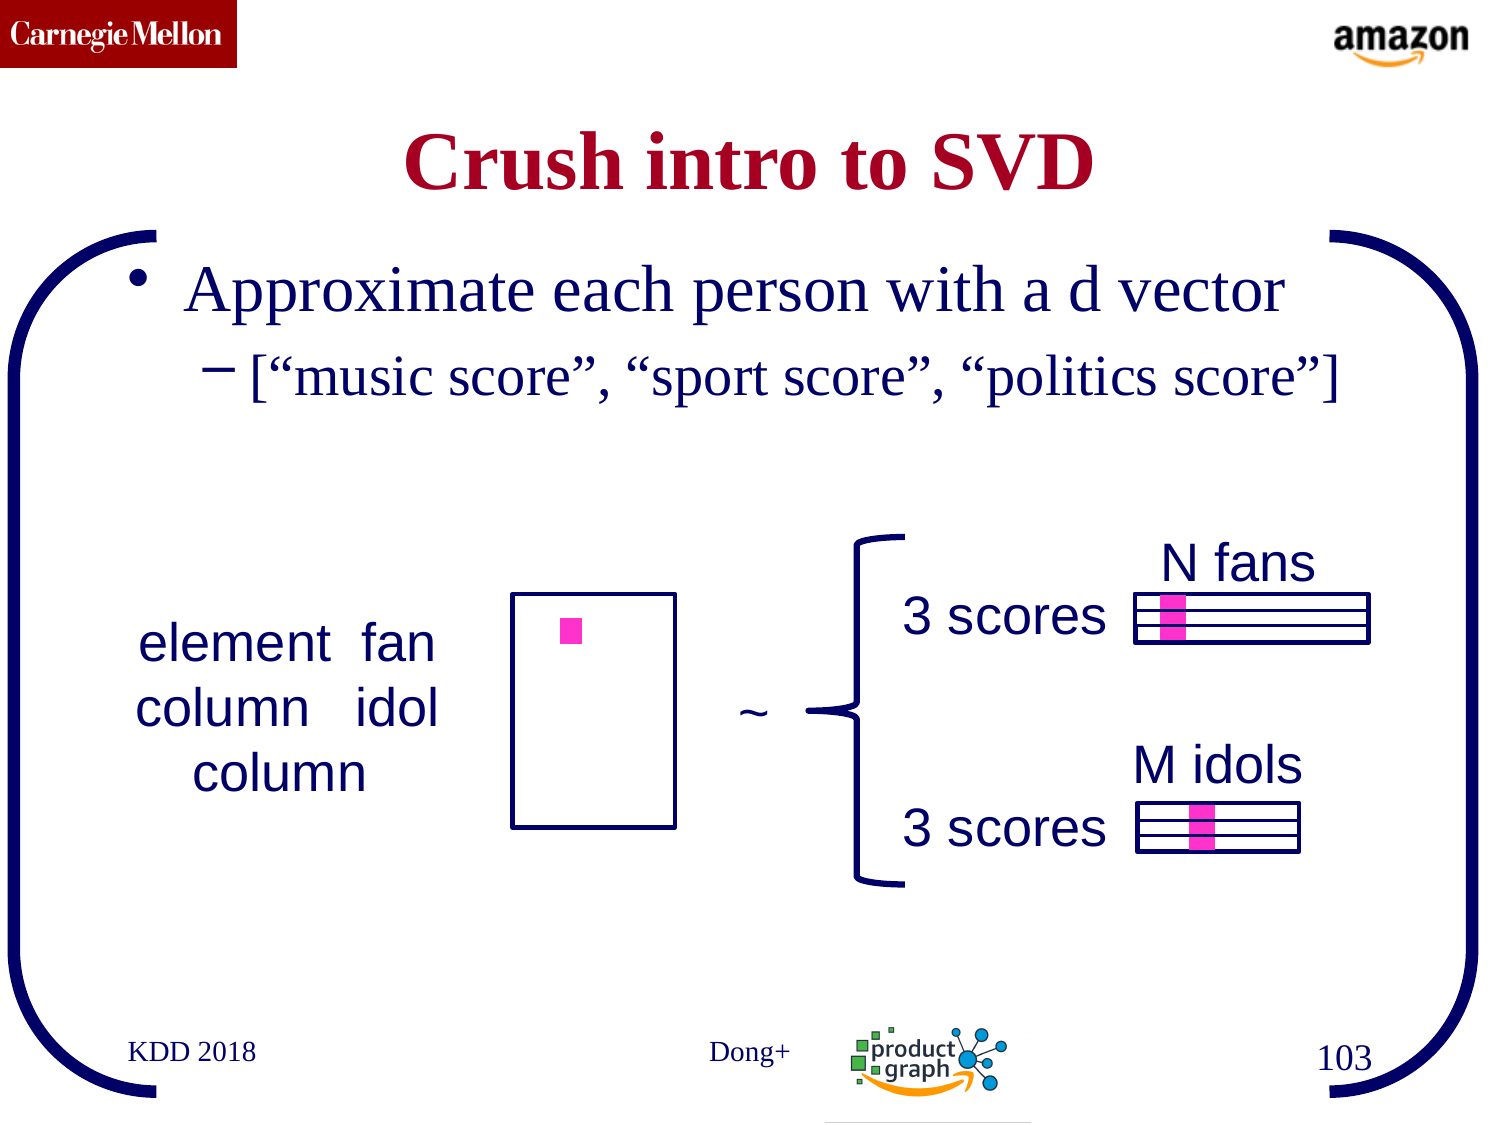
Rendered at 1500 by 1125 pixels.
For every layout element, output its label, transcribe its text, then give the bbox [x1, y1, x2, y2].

text_box [1160, 611, 1186, 625]
text_box [1136, 611, 1160, 625]
text_box [1135, 593, 1368, 611]
text_box 3 scores [905, 572, 1136, 653]
footer Dong+ [512, 1024, 988, 1101]
slide_number 103 [1074, 1024, 1388, 1101]
title Crush intro to SVD [112, 99, 1388, 213]
picture [1322, 4, 1484, 88]
text_box M idols [1088, 721, 1348, 802]
text_box [560, 618, 582, 644]
text_box [1136, 803, 1299, 821]
text_box [1136, 625, 1368, 642]
text_box [13, 236, 1473, 1092]
text_box N fans [1108, 519, 1369, 600]
text_box [1137, 835, 1299, 852]
slide_number KDD 2018 [112, 1024, 426, 1101]
text_box [1215, 821, 1299, 835]
text_box 3 scores [905, 785, 1136, 865]
text_box [1186, 600, 1369, 643]
text_box [1137, 821, 1189, 835]
text_box [1189, 821, 1215, 835]
text_box ~ [723, 670, 786, 751]
picture [0, 0, 237, 68]
text_box [808, 536, 905, 885]
